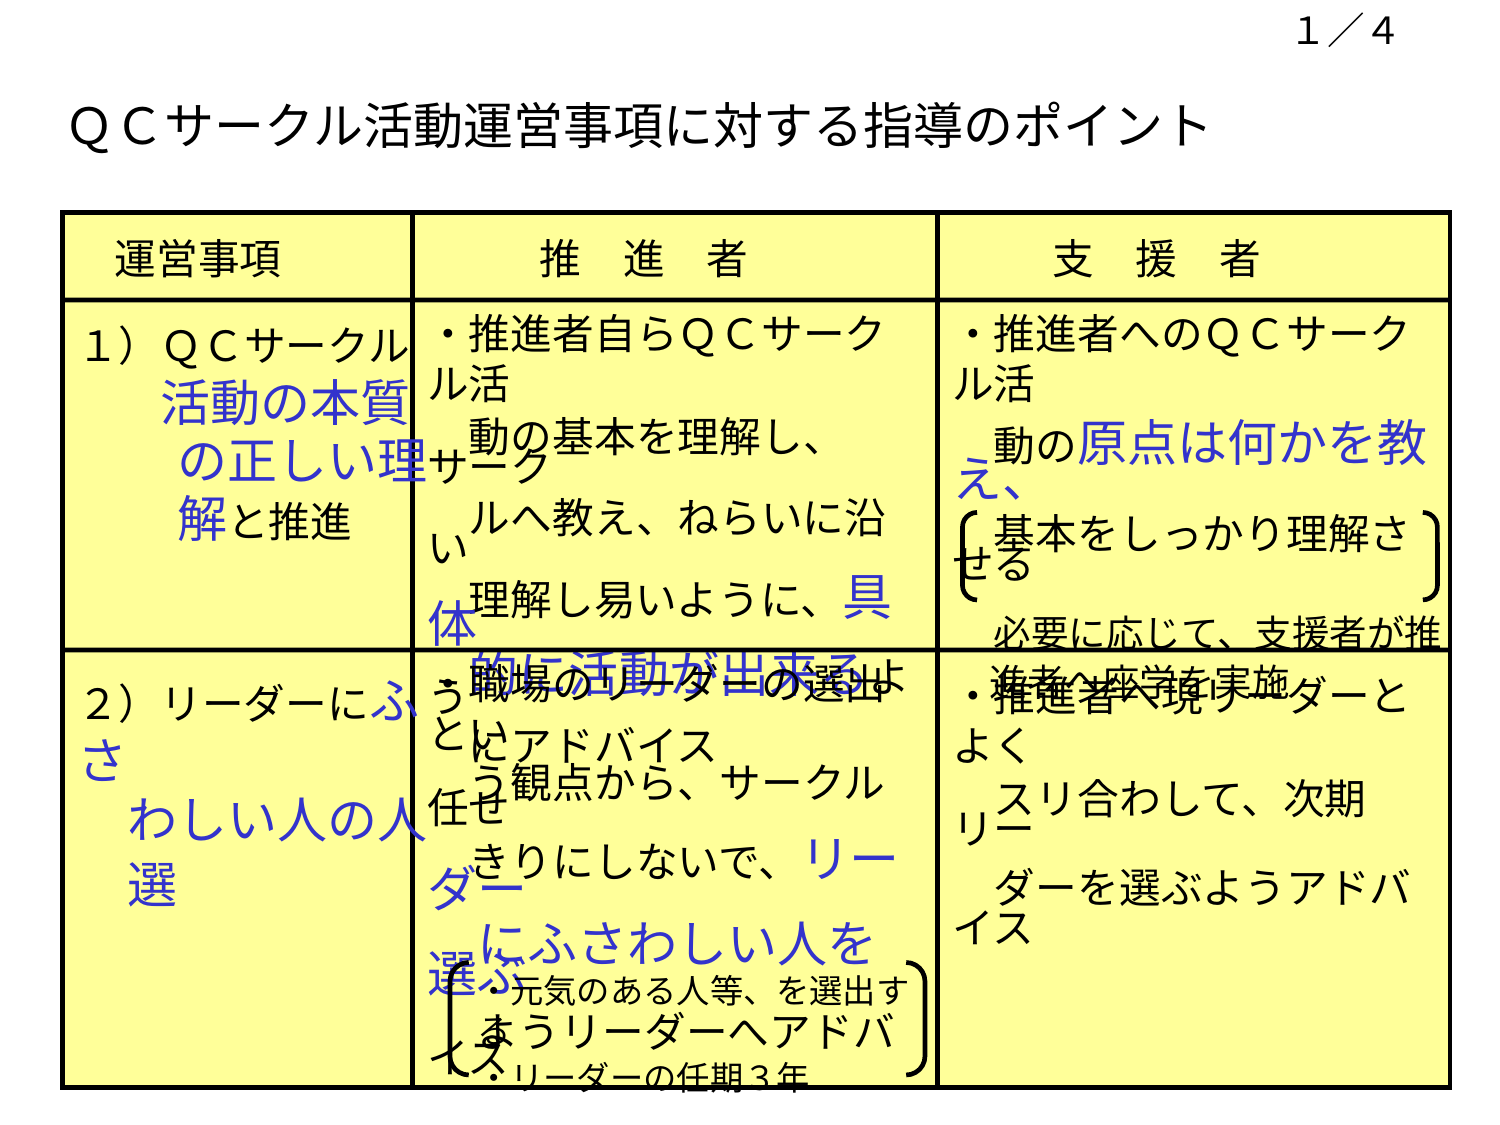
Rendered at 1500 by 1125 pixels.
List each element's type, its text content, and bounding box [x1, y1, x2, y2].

text_box ・推進者自らＱＣサークル活 動の基本を理解し、サーク ルへ教え、ねらいに沿い 理解し易いように、具体 的に活動が出来るよう にアドバイス [412, 299, 937, 649]
text_box 運営事項 [99, 224, 388, 290]
text_box １／４ [1274, 0, 1500, 60]
text_box 推 進 者 [524, 224, 813, 290]
text_box [938, 1001, 1450, 1088]
text_box [62, 605, 412, 649]
text_box ・推進者へ現リーダーとよく スリ合わして、次期リー ダーを選ぶようアドバイス [938, 662, 1463, 1001]
text_box ・推進者へのＱＣサークル活 動の原点は何かを教え、 基本をしっかり理解させる 必要に応じて、支援者が推 進者へ座学を実施 [937, 299, 1463, 662]
text_box [62, 212, 412, 300]
text_box ・元気のある人等、を選出する ・リーダーの任期３年 [462, 962, 938, 1104]
text_box ２）リーダーにふさ わしい人の人 選 [62, 662, 412, 920]
text_box [413, 212, 937, 299]
text_box [62, 301, 412, 312]
text_box [449, 963, 462, 1074]
text_box ＱＣサークル活動運営事項に対する指導のポイント [49, 87, 1400, 163]
text_box [62, 650, 412, 662]
text_box [962, 512, 1438, 600]
text_box [938, 212, 1450, 299]
text_box ・職場のリーダーの選出とい う観点から、サークル任せ きりにしないで、リーダー にふさわしい人を選ぶ ようリーダーへアドバイス [412, 650, 938, 1086]
text_box [62, 920, 412, 1088]
text_box １）ＱＣサークル 活動の本質 の正しい理 解と推進 [62, 312, 412, 605]
text_box 支 援 者 [1037, 224, 1325, 290]
